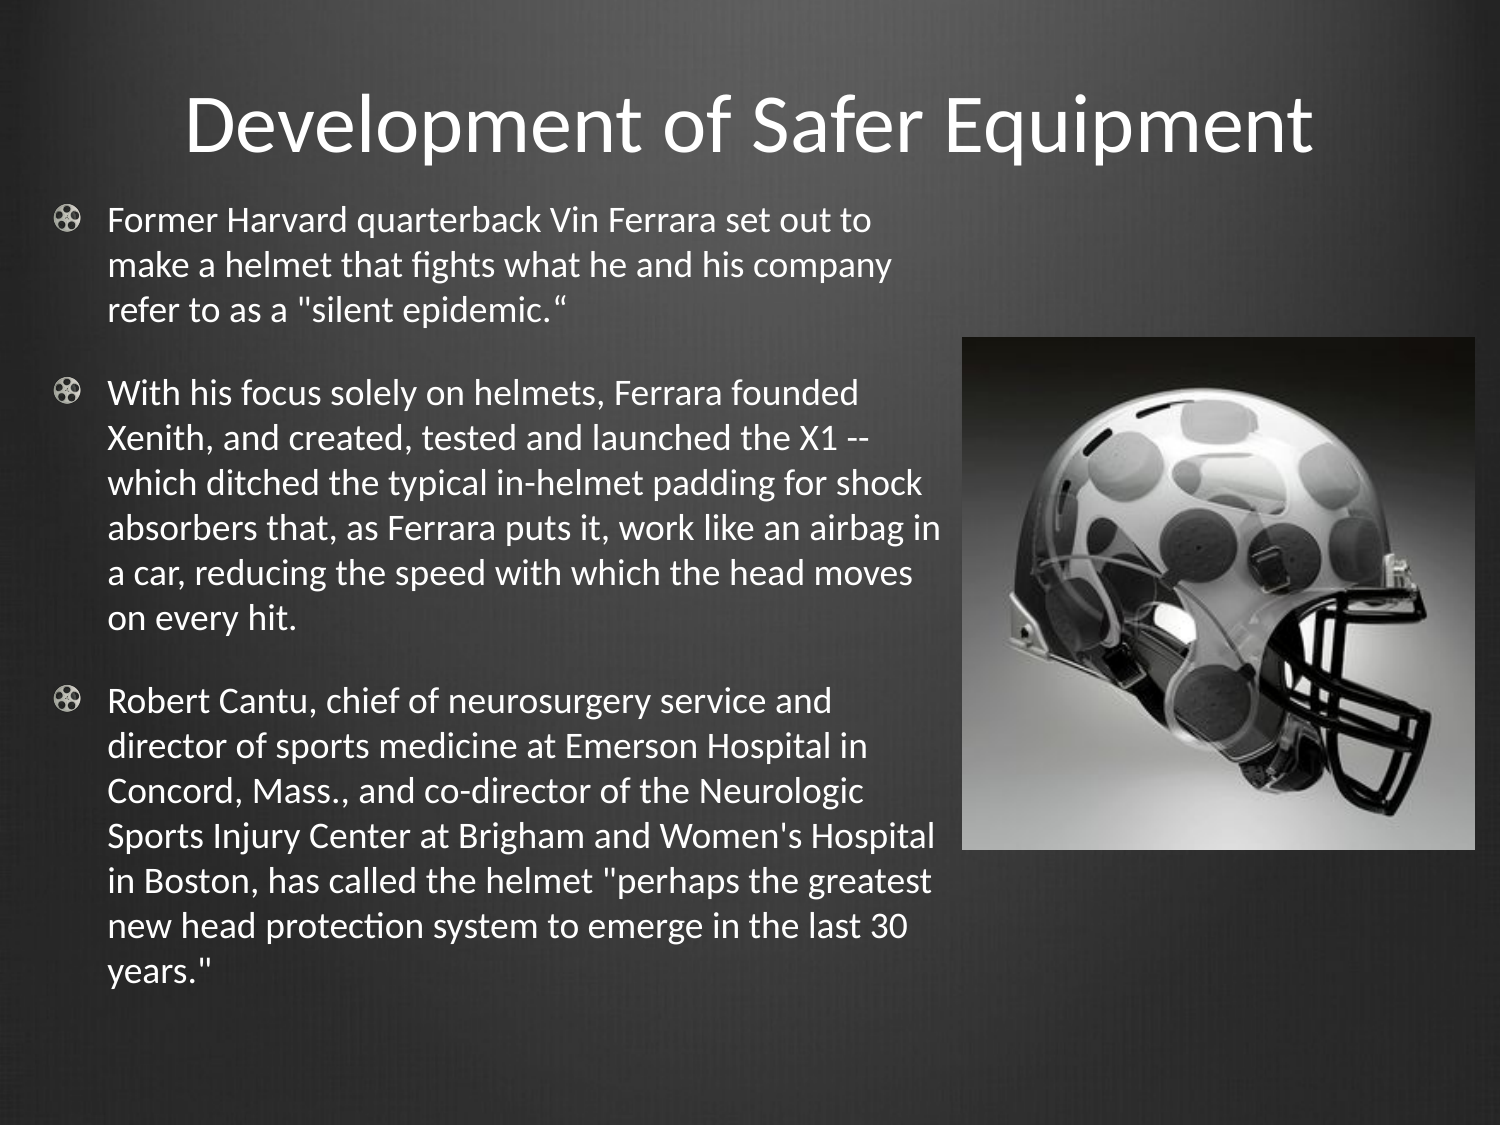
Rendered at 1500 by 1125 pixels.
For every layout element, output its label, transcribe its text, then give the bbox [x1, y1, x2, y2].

title Development of Safer Equipment [75, 24, 1425, 213]
picture [52, 202, 82, 233]
list Former Harvard quarterback Vin Ferrara set out to make a helmet that fights what he and his company refer to as a "silent epidemic.“ With his focus solely on helmets, Ferrara founded Xenith, and created, tested and launched the X1 -- which ditched the typical in-helmet padding for shock absorbers that, as Ferrara puts it, work like an airbag in a car, reducing the speed with which the head moves on every hit. Robert Cantu, chief of neurosurgery service and director of sports medicine at Emerson Hospital in Concord, Mass., and co-director of the Neurologic Sports Injury Center at Brigham and Women's Hospital in Boston, has called the helmet "perhaps the greatest new head protection system to emerge in the last 30 years." [37, 187, 963, 1005]
picture [962, 337, 1475, 850]
picture [52, 375, 82, 405]
picture [52, 683, 82, 713]
